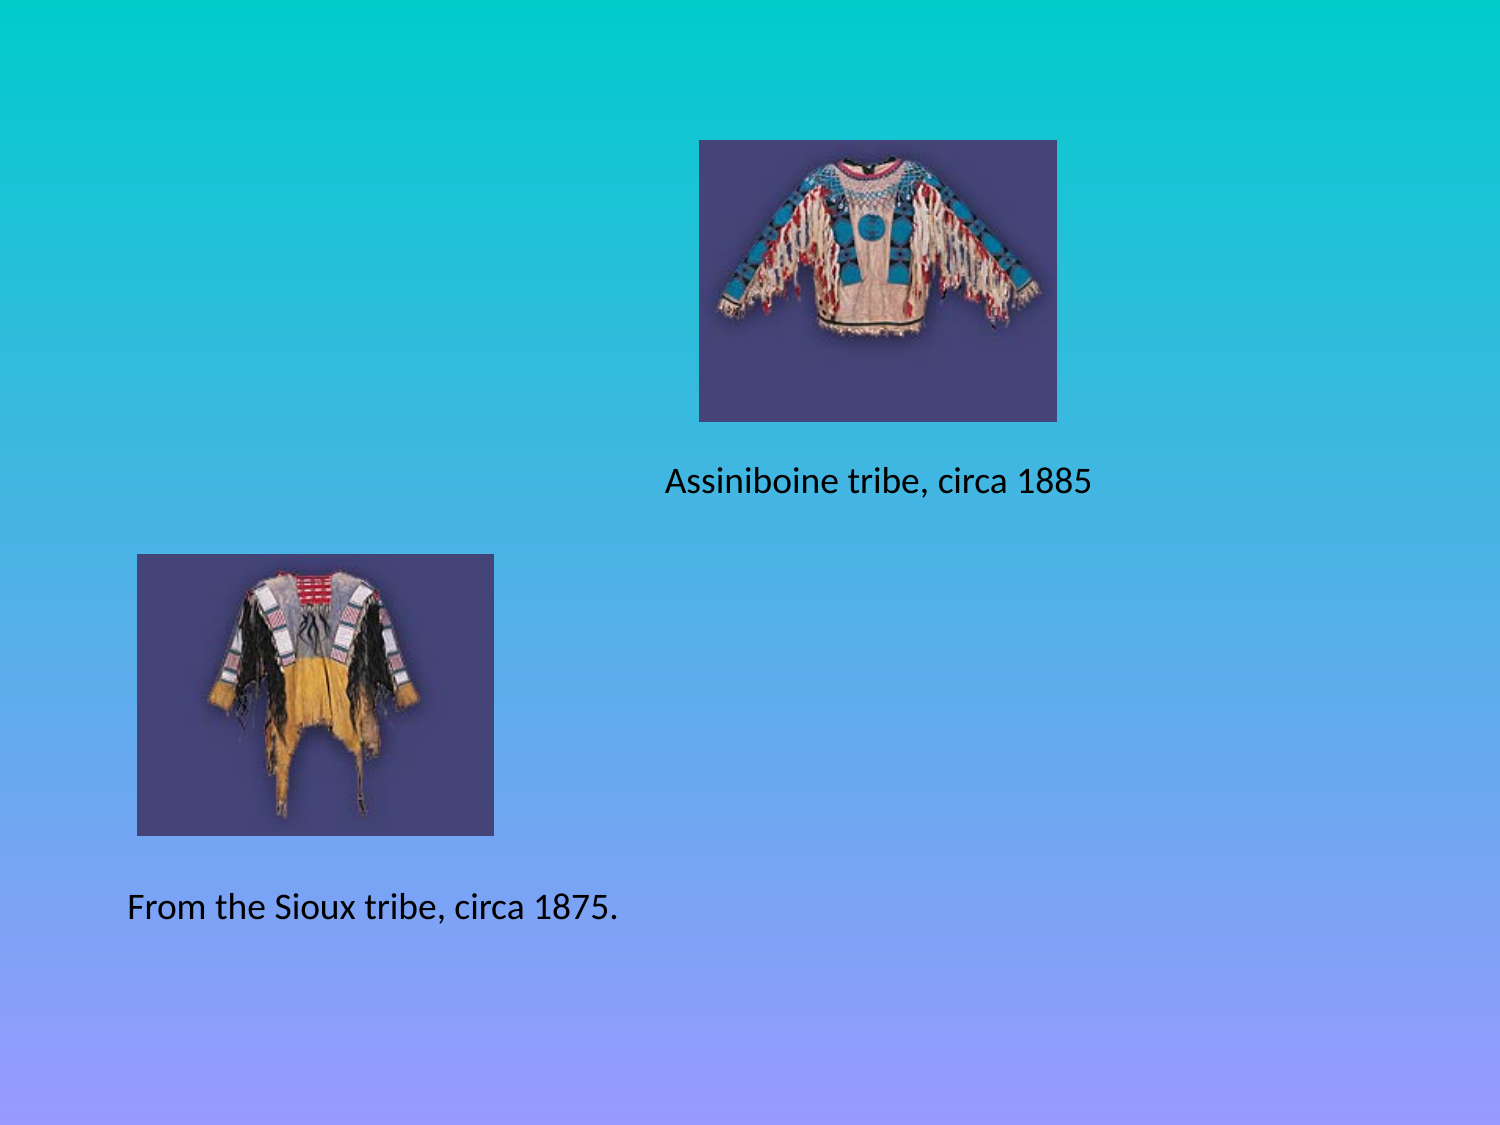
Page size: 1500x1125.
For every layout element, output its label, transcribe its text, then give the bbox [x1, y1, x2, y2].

text_box Assiniboine tribe, circa 1885 [649, 403, 1400, 553]
picture [137, 554, 494, 837]
picture [699, 140, 1057, 423]
text_box From the Sioux tribe, circa 1875. [112, 874, 1025, 935]
